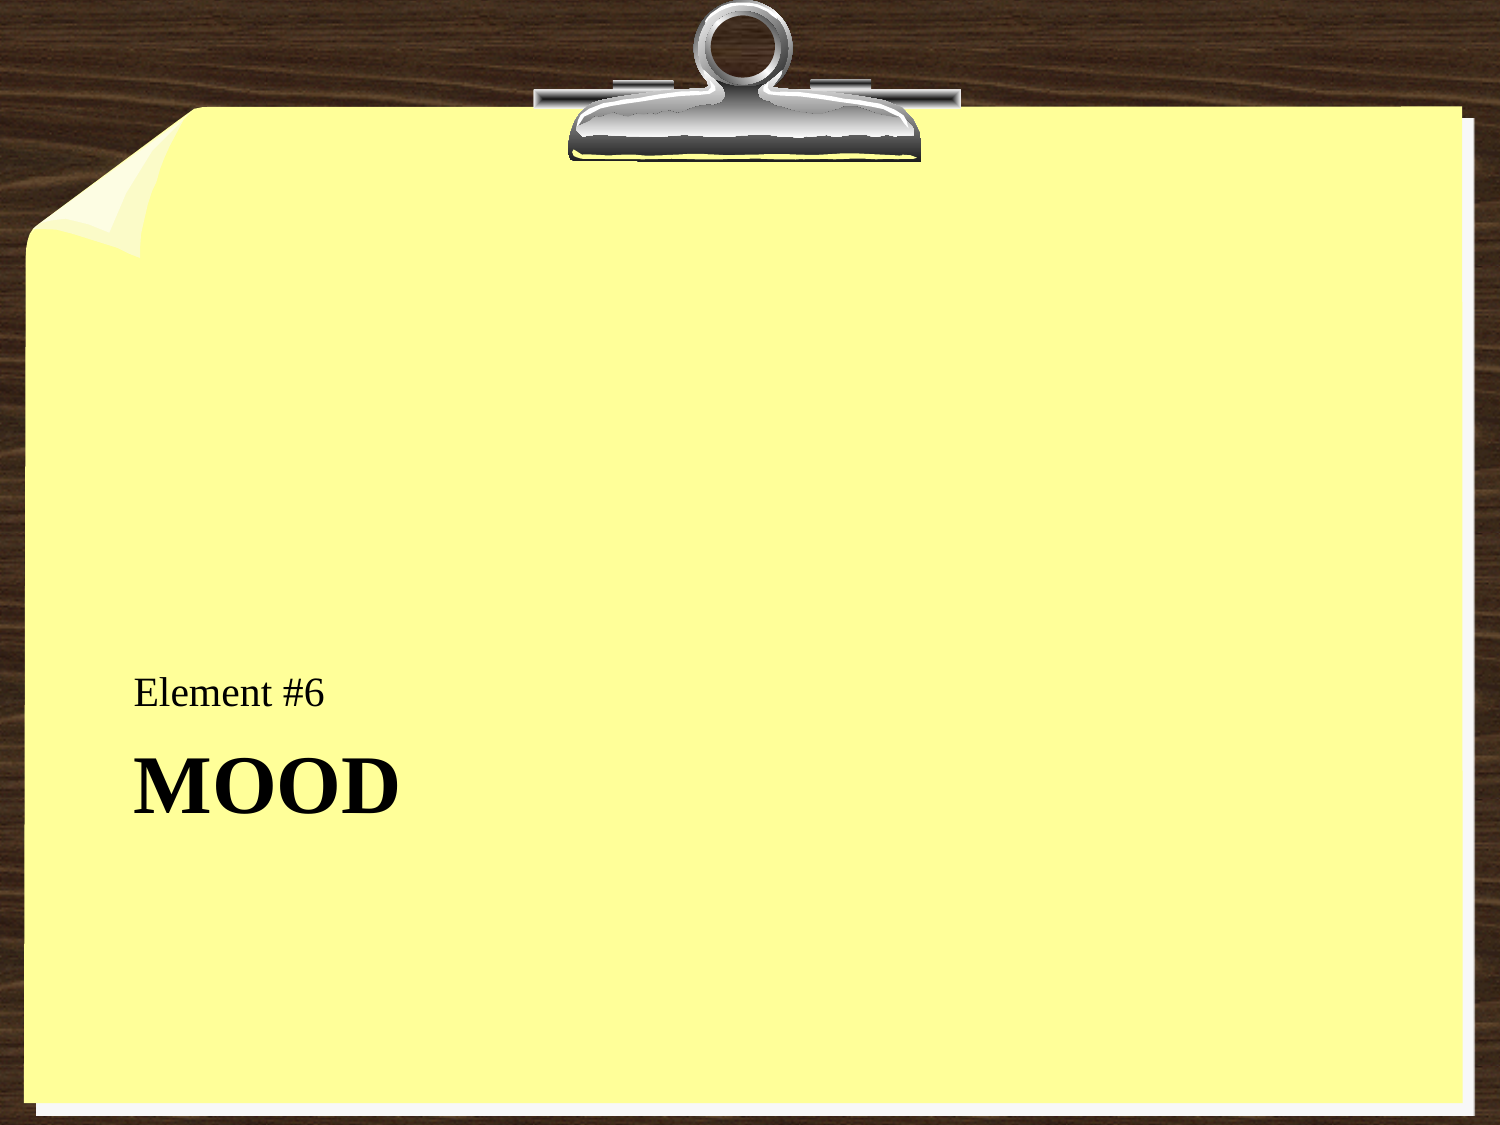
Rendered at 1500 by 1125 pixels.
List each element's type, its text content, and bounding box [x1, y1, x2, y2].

picture [0, 0, 1500, 1125]
picture [710, 15, 775, 78]
list Element #6 [118, 476, 1394, 724]
title Mood [118, 724, 1394, 947]
